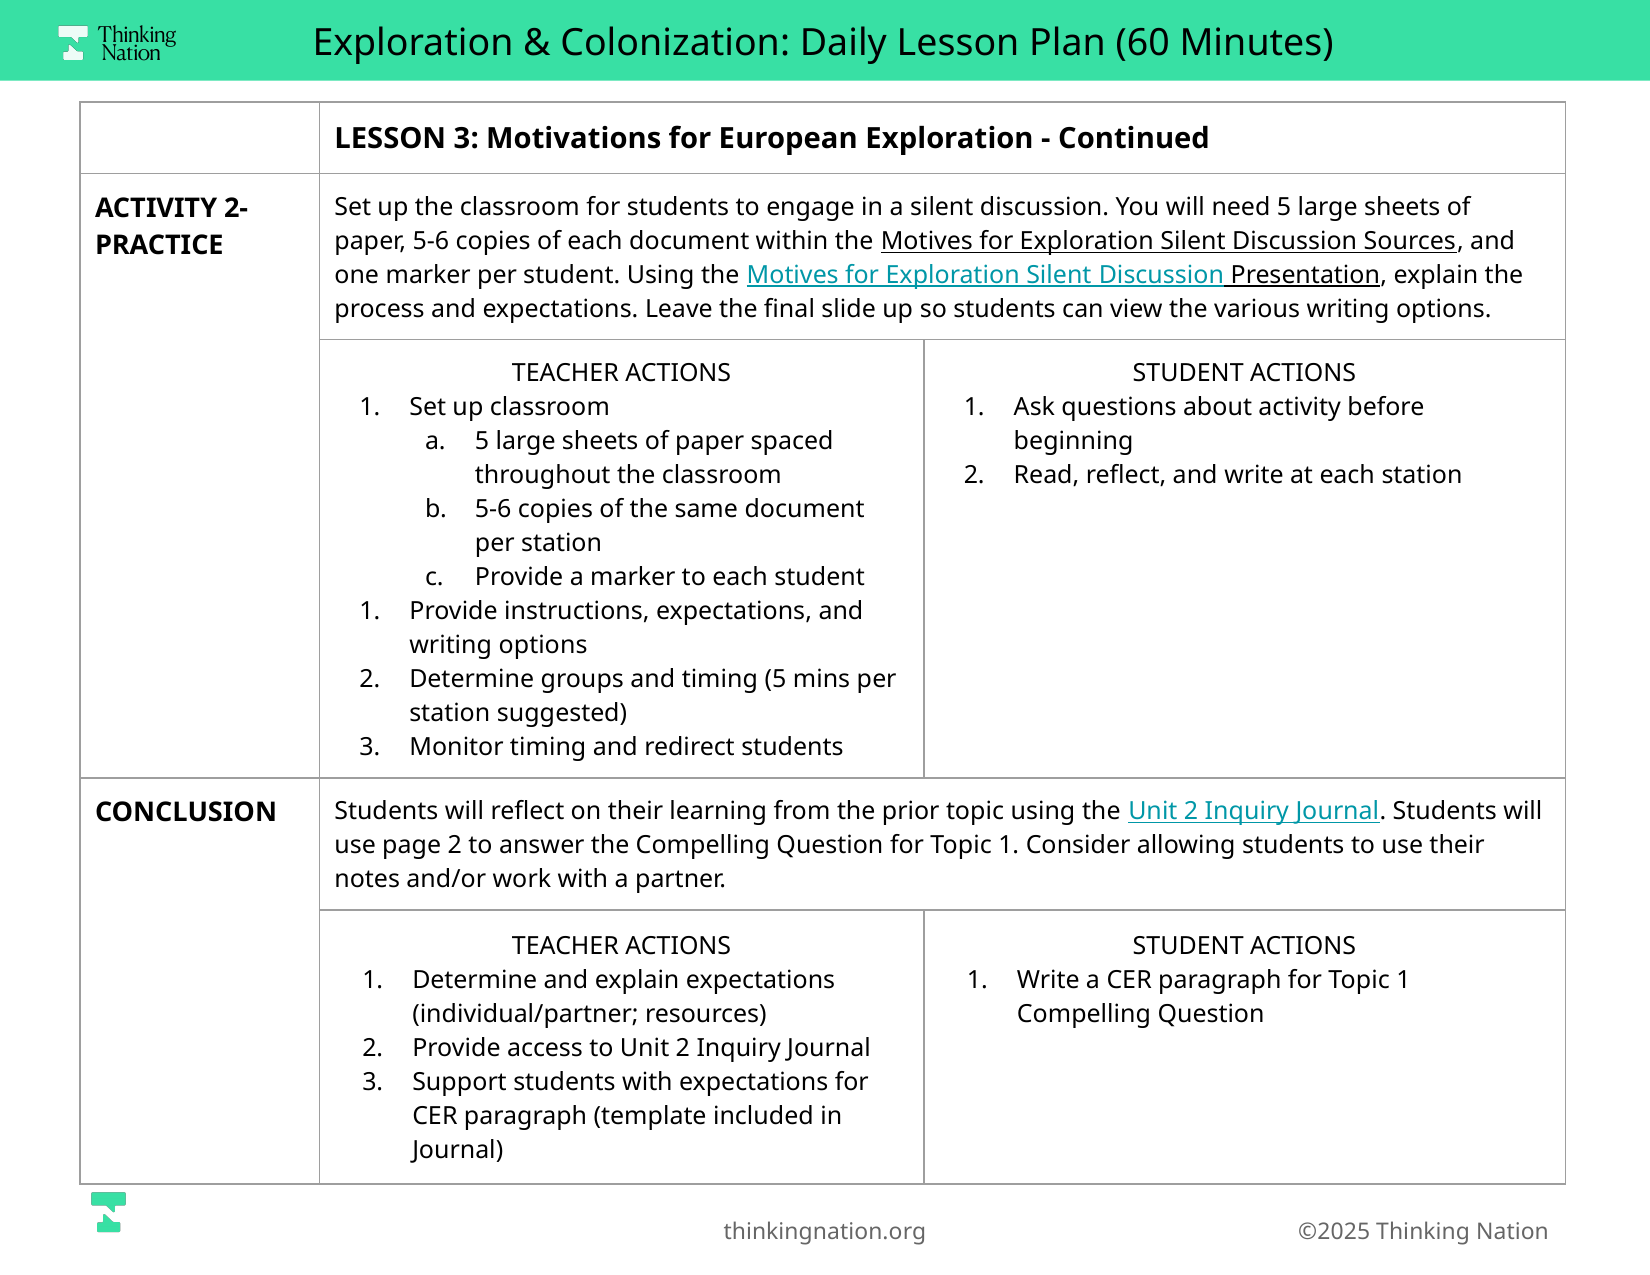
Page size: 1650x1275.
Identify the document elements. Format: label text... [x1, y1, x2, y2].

table_cell ACTIVITY 2- PRACTICE [81, 174, 319, 777]
text_box Exploration & Colonization: Daily Lesson Plan (60 Minutes) [0, 0, 1650, 81]
text_box thinkingnation.org [629, 1200, 1021, 1240]
table_cell Students will reflect on their learning from the prior topic using the Unit 2 Inquiry Journal. Students will use page 2 to answer the Compelling Question for Topic 1. Consider allowing students to use their notes and/or work with a partner. [320, 779, 1565, 909]
table_cell STUDENT ACTIONS Write a CER paragraph for Topic 1 Compelling Question [925, 911, 1565, 1183]
table_header [81, 103, 319, 173]
table_cell Set up the classroom for students to engage in a silent discussion. You will need 5 large sheets of paper, 5-6 copies of each document within the Motives for Exploration Silent Discussion Sources, and one marker per student. Using the Motives for Exploration Silent Discussion Presentation, explain the process and expectations. Leave the final slide up so students can view the various writing options. [320, 174, 1565, 339]
table_cell STUDENT ACTIONS Ask questions about activity before beginning Read, reflect, and write at each station [925, 340, 1565, 777]
picture [80, 1184, 136, 1240]
table_cell CONCLUSION [81, 779, 319, 1183]
table_header LESSON 3: Motivations for European Exploration - Continued [320, 103, 1565, 173]
table_cell TEACHER ACTIONS Determine and explain expectations (individual/partner; resources) Provide access to Unit 2 Inquiry Journal Support students with expectations for CER paragraph (template included in Journal) [320, 911, 923, 1183]
text_box ©2025 Thinking Nation [1174, 1200, 1566, 1240]
table_cell TEACHER ACTIONS Set up classroom 5 large sheets of paper spaced throughout the classroom 5-6 copies of the same document per station Provide a marker to each student Provide instructions, expectations, and writing options Determine groups and timing (5 mins per station suggested) Monitor timing and redirect students [320, 340, 923, 777]
picture [45, 14, 180, 71]
